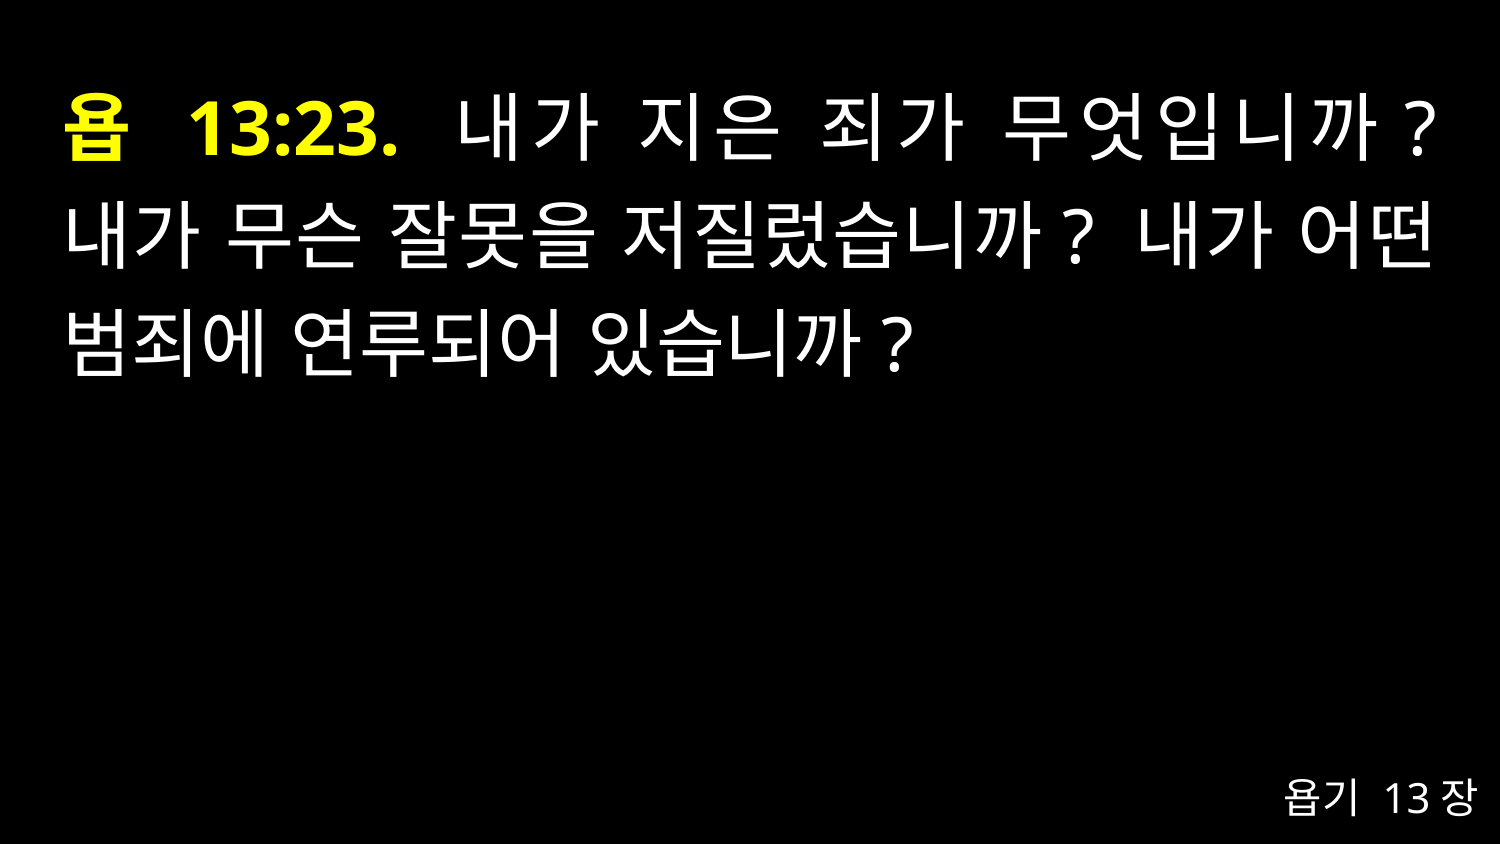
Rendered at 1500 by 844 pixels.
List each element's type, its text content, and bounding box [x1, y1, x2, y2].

title 욥 13:23. 내가 지은 죄가 무엇입니까? 내가 무슨 잘못을 저질렀습니까? 내가 어떤 범죄에 연루되어 있습니까? [0, 0, 1500, 844]
subtitle 욥기 13장 [916, 770, 1500, 844]
